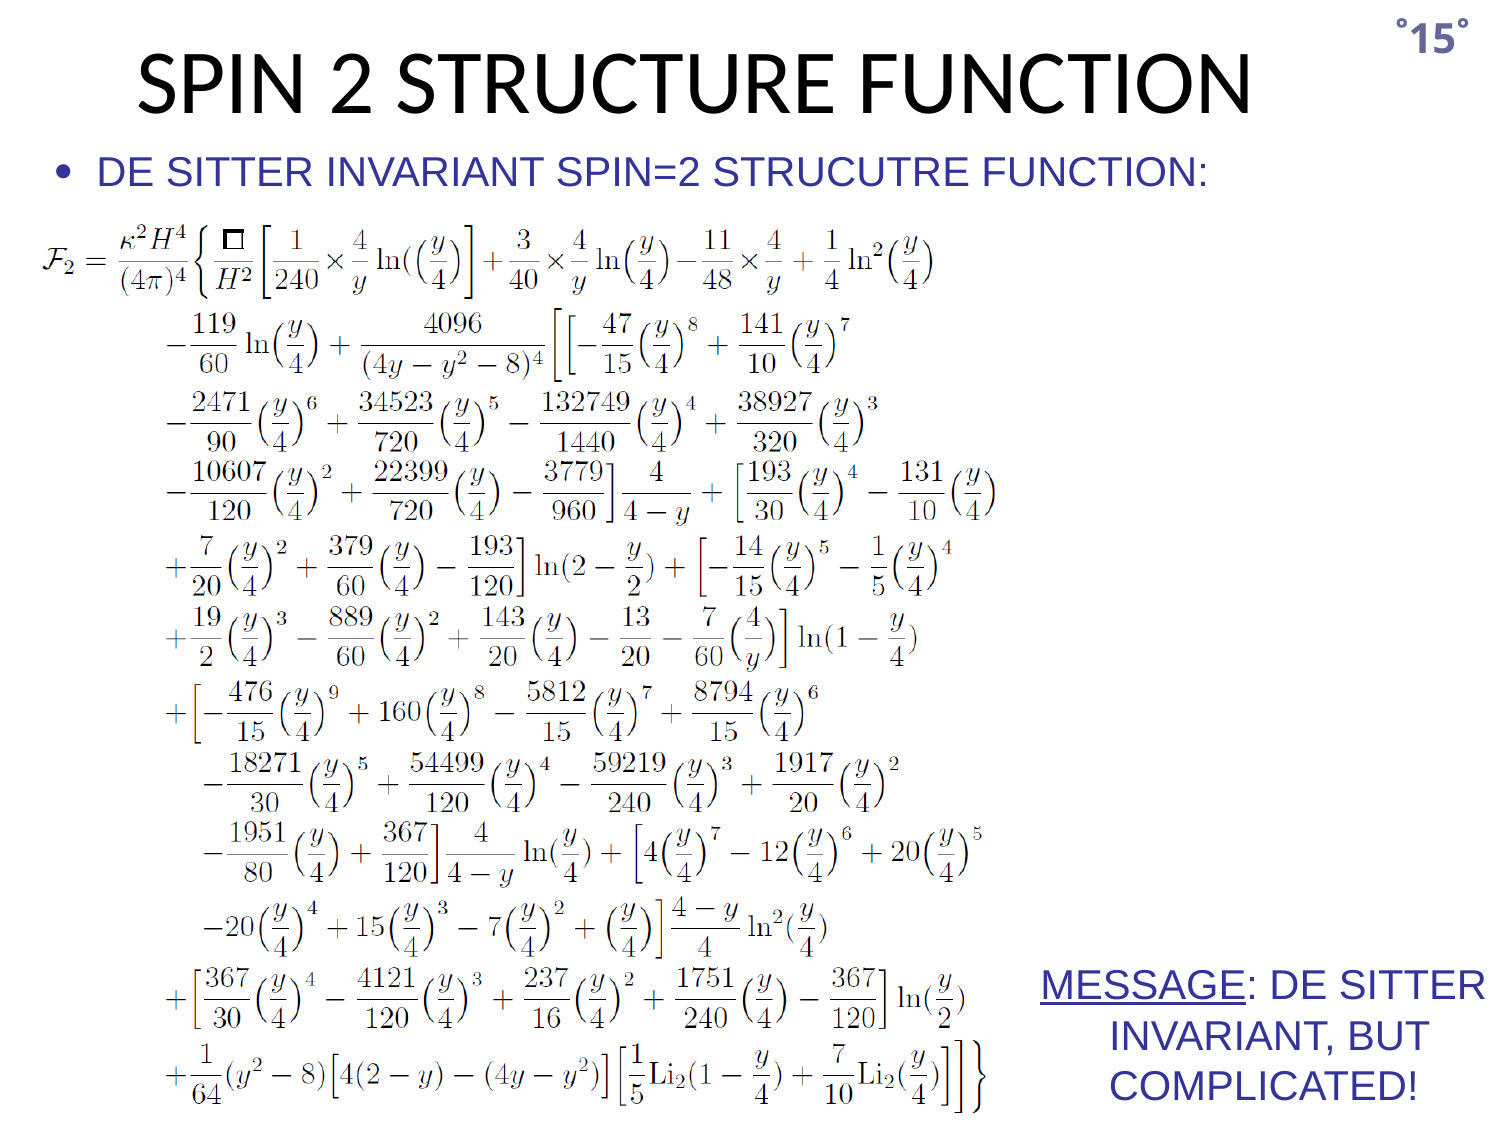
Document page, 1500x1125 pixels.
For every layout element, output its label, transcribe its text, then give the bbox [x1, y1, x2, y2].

text_box MESSAGE: DE SITTER INVARIANT, BUT COMPLICATED! [1009, 951, 1500, 1116]
title SPIN 2 STRUCTURE FUNCTION [75, 19, 1317, 135]
text_box ˚15˚ [1364, 7, 1500, 67]
picture [29, 201, 1000, 1117]
text_box  DE SITTER INVARIANT SPIN=2 STRUCUTRE FUNCTION: [41, 137, 1247, 202]
